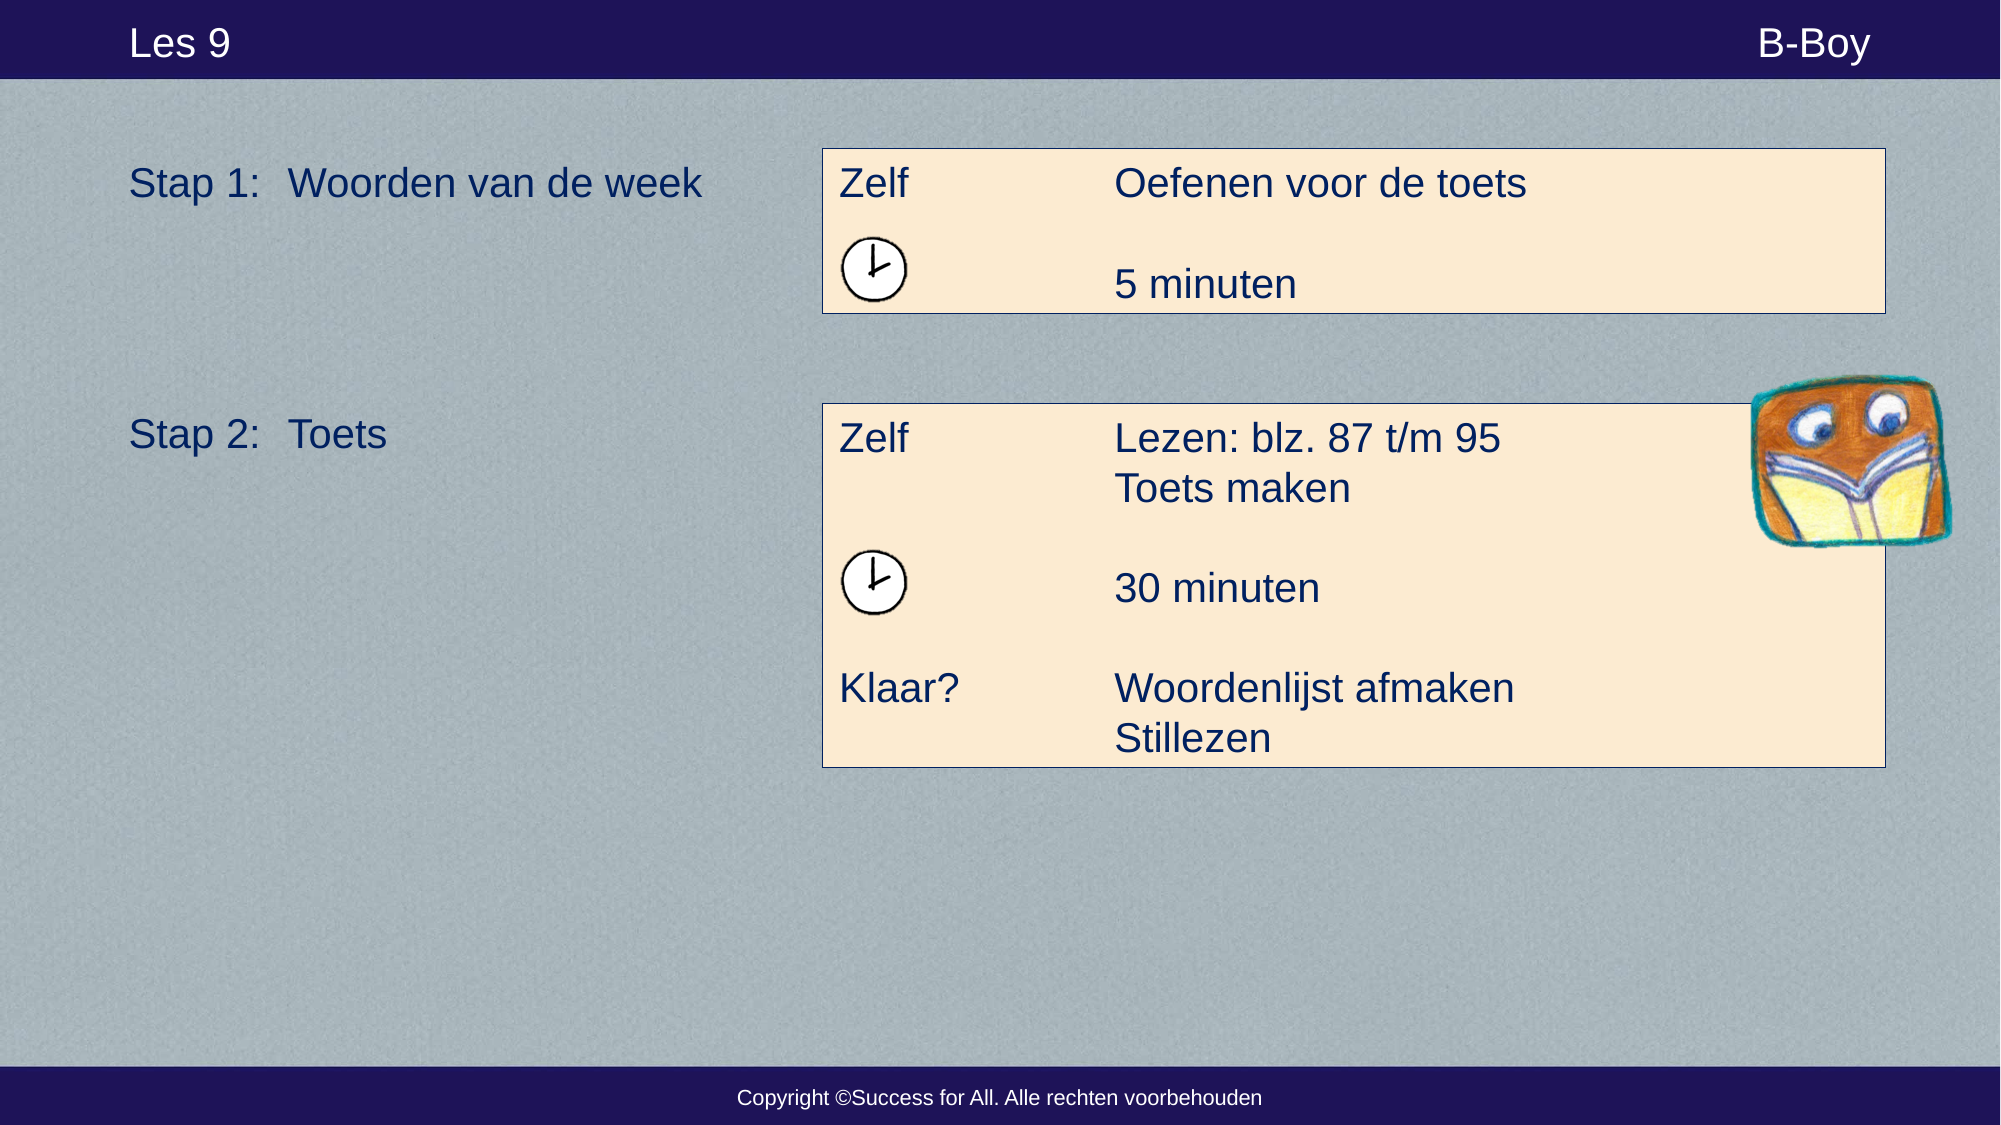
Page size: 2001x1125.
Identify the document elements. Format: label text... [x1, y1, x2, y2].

text_box Stap 1: Woorden van de week Stap 2: Toets [114, 148, 907, 764]
text_box B-Boy [999, 8, 1886, 73]
text_box Copyright ©Success for All. Alle rechten voorbehouden [0, 1076, 2000, 1125]
text_box Zelf Oefenen voor de toets 5 minuten [822, 148, 1886, 314]
picture [0, 0, 2001, 1125]
text_box Zelf Lezen: blz. 87 t/m 95 Toets maken 30 minuten Klaar? Woordenlijst afmaken Stillezen [822, 403, 1886, 768]
text_box Les 9 [114, 8, 354, 73]
